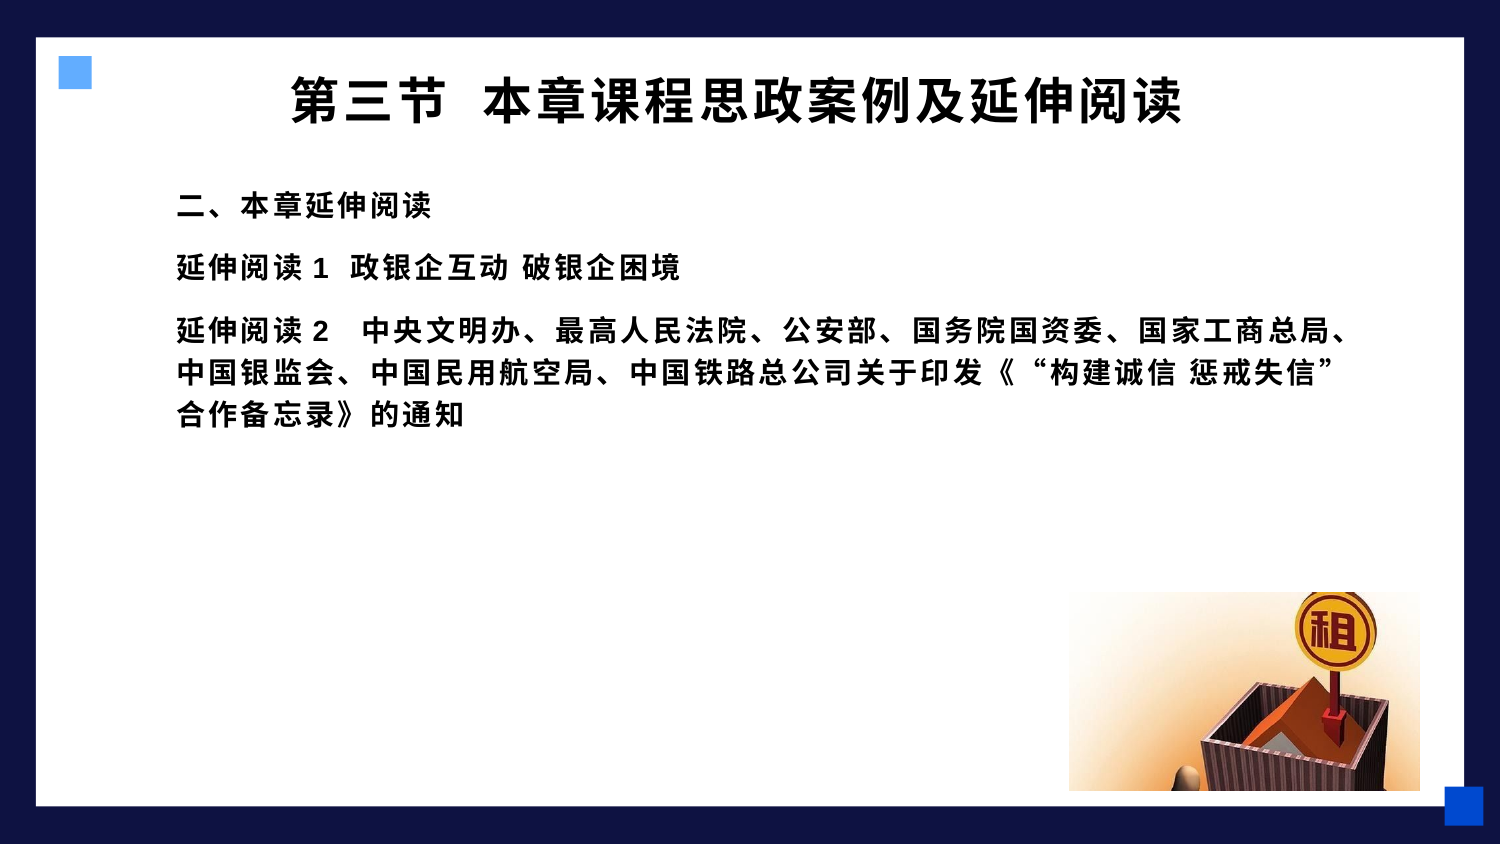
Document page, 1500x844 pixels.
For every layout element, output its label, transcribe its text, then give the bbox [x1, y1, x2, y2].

title 第三节 本章课程思政案例及延伸阅读 [141, 48, 1327, 138]
list 二、本章延伸阅读 延伸阅读1 政银企互动 破银企困境 延伸阅读2 中央文明办、最高人民法院、公安部、国务院国资委、国家工商总局、中国银监会、中国民用航空局、中国铁路总公司关于印发《“构建诚信 惩戒失信”合作备忘录》的通知 [159, 179, 1388, 604]
picture [1068, 592, 1420, 791]
